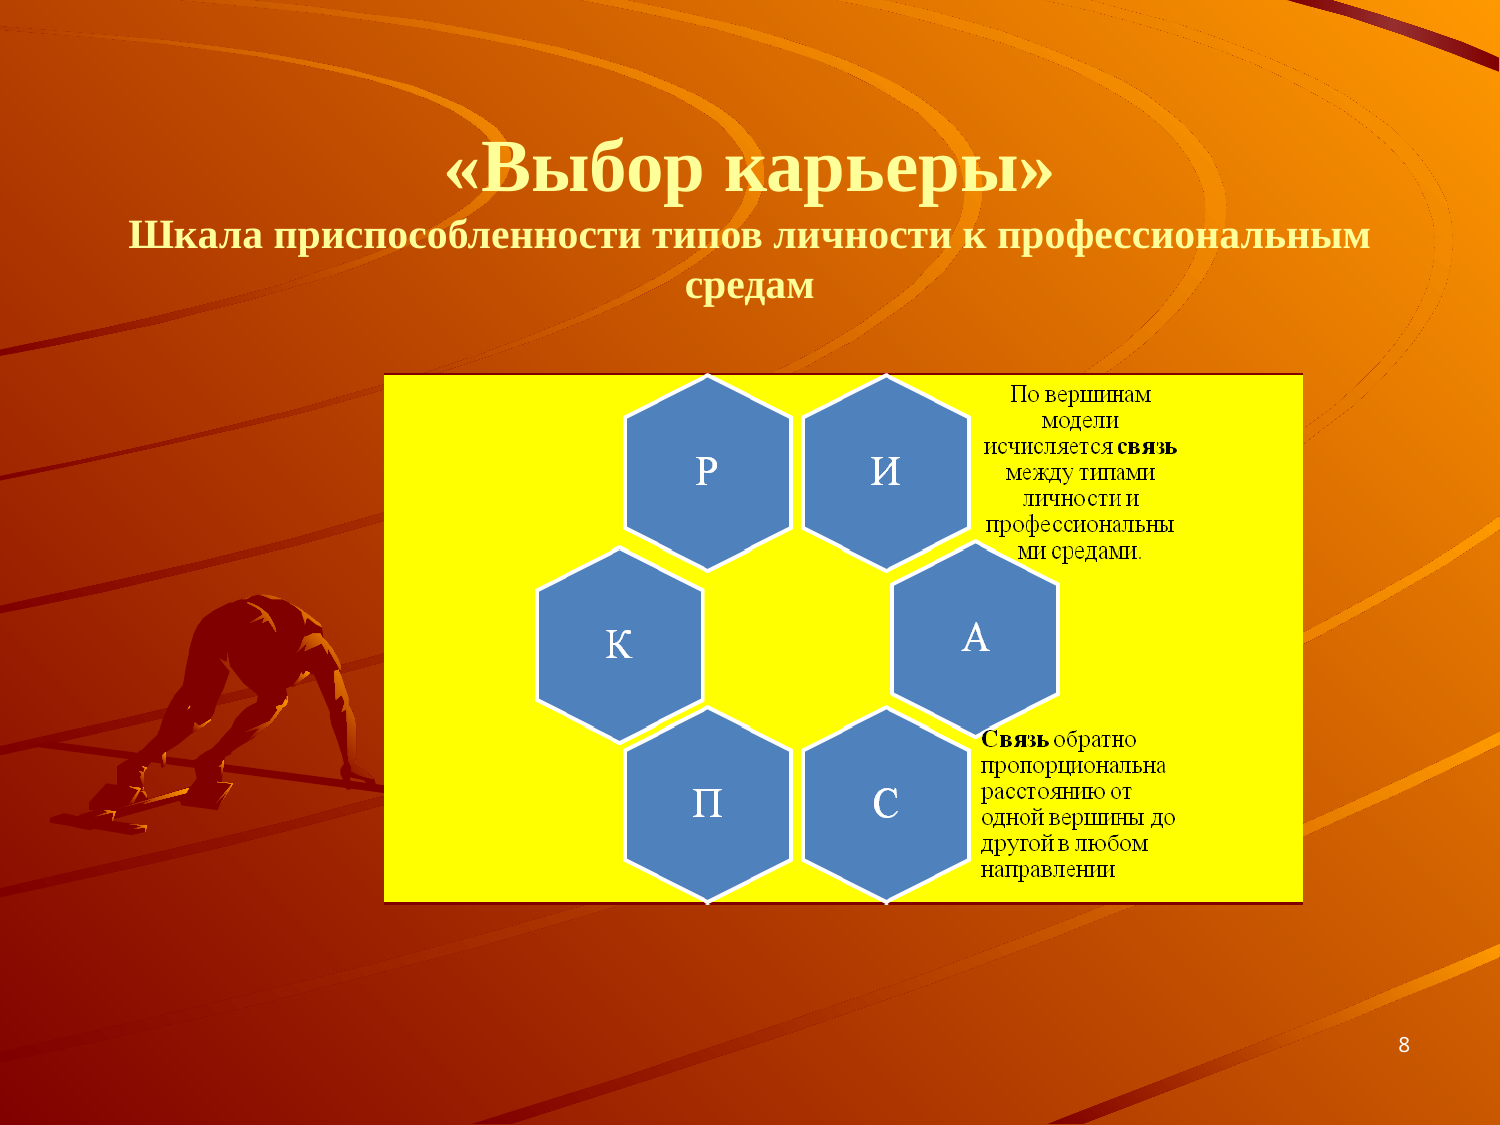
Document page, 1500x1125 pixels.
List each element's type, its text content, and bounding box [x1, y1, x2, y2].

title «Выбор карьеры» Шкала приспособленности типов личности к профессиональным средам [74, 25, 1426, 315]
slide_number 8 [1074, 1023, 1426, 1100]
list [383, 373, 1304, 906]
